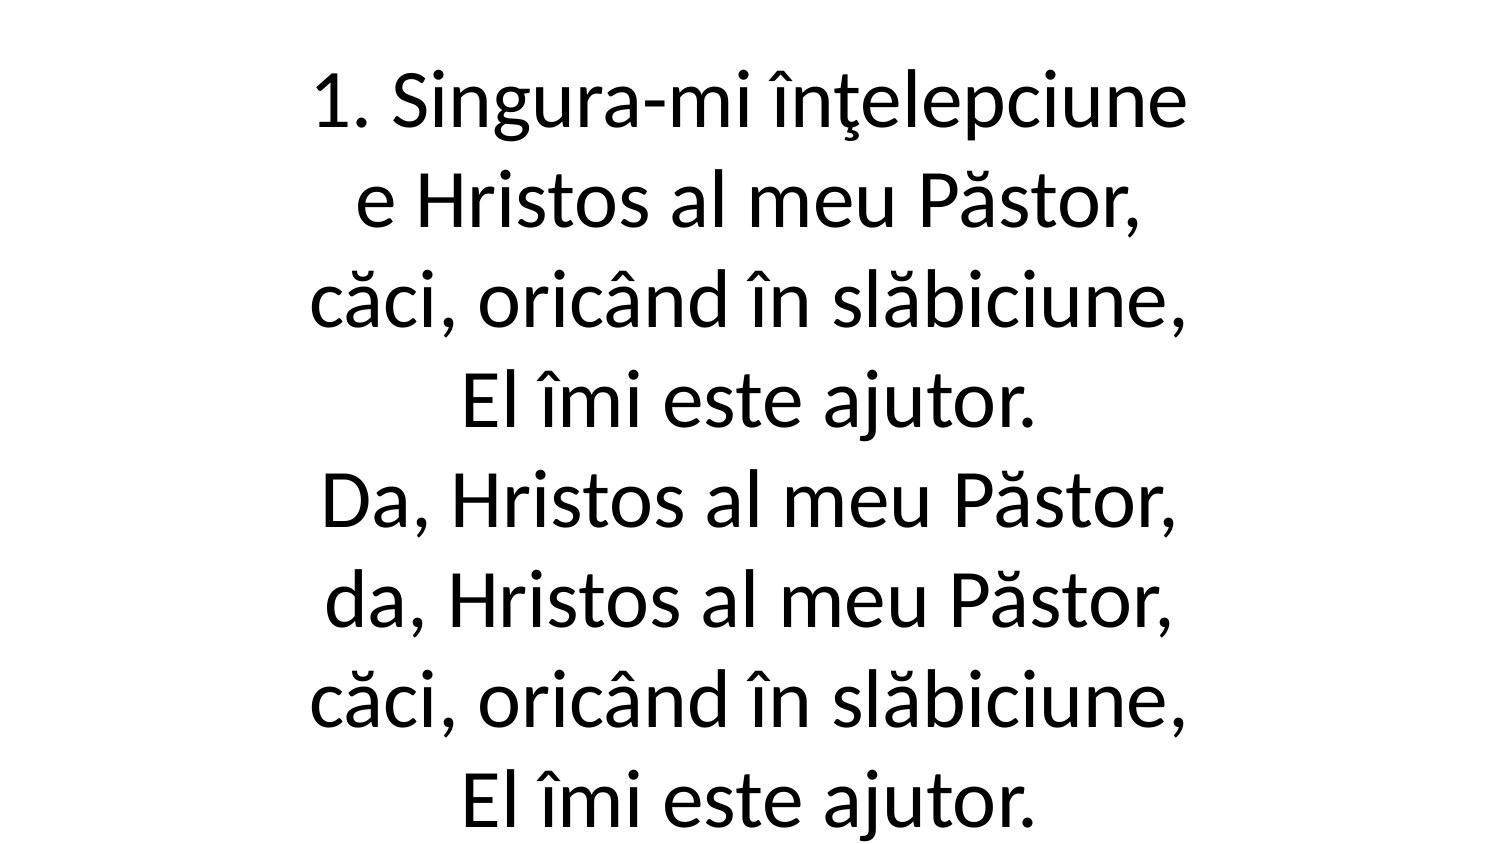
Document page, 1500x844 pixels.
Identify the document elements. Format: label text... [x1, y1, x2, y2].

text_box 1. Singura-mi înţelepciune e Hristos al meu Păstor, căci, oricând în slăbiciune, El îmi este ajutor. Da, Hristos al meu Păstor, da, Hristos al meu Păstor, căci, oricând în slăbiciune, El îmi este ajutor. [294, 0, 1206, 844]
